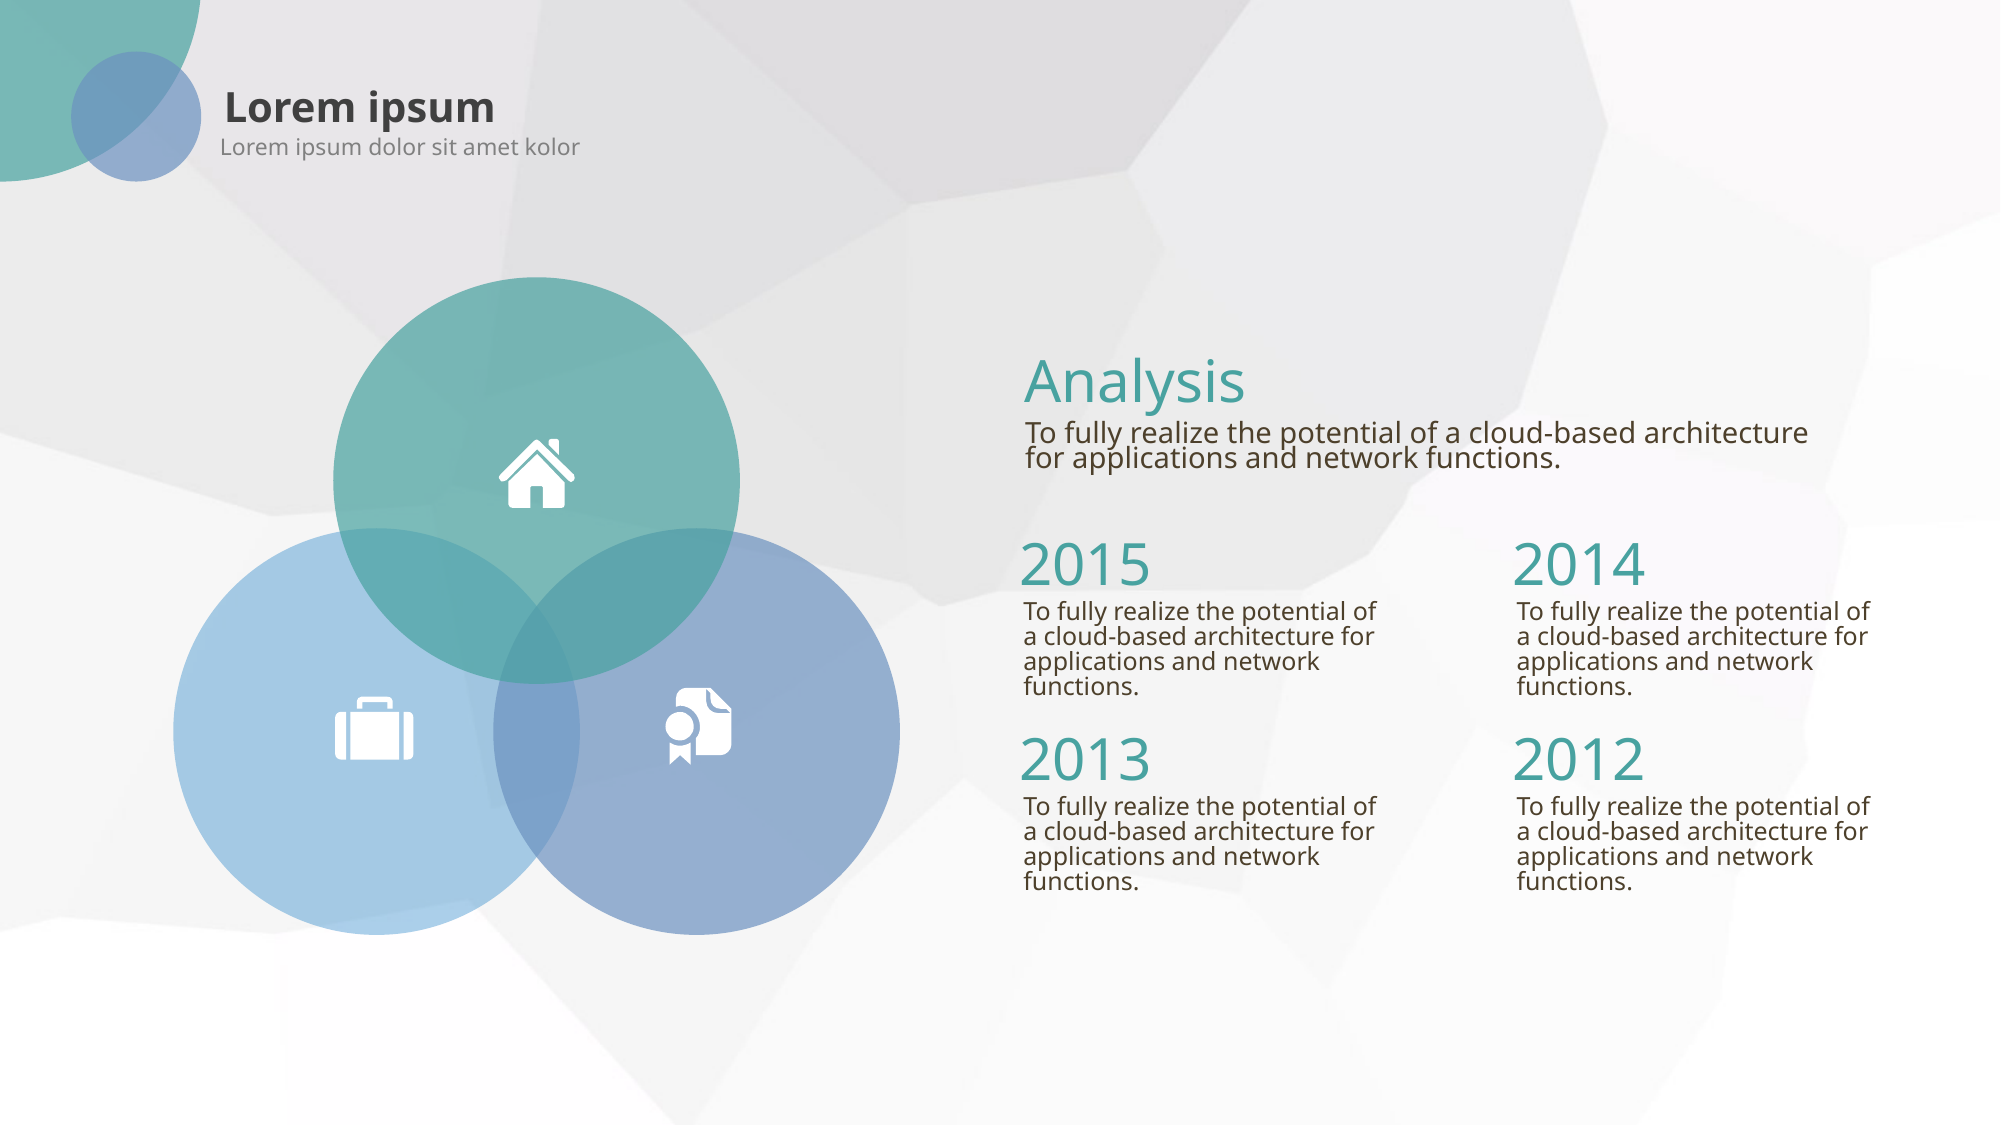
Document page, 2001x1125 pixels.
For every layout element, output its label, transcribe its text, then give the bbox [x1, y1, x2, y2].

text_box To fully realize the potential of a cloud-based architecture for applications and network functions. [1501, 788, 1905, 903]
text_box [332, 276, 741, 685]
text_box To fully realize the potential of a cloud-based architecture for applications and network functions. [1010, 417, 1834, 482]
text_box 2015 [1004, 519, 1168, 605]
picture [0, 0, 2001, 1125]
text_box [498, 439, 575, 508]
text_box [70, 50, 203, 183]
text_box [665, 711, 694, 741]
text_box To fully realize the potential of a cloud-based architecture for applications and network functions. [1501, 593, 1905, 708]
text_box [548, 438, 559, 456]
text_box Analysis [1009, 336, 1262, 422]
text_box [356, 696, 393, 709]
text_box [350, 711, 400, 760]
text_box [335, 711, 347, 760]
text_box [492, 530, 901, 936]
text_box [669, 742, 691, 765]
text_box 2014 [1497, 519, 1661, 605]
text_box 2013 [1004, 714, 1168, 800]
text_box [403, 711, 414, 760]
text_box [0, 0, 202, 183]
text_box To fully realize the potential of a cloud-based architecture for applications and network functions. [1008, 788, 1412, 903]
text_box 2012 [1497, 714, 1661, 800]
text_box [172, 530, 536, 936]
text_box To fully realize the potential of a cloud-based architecture for applications and network functions. [1008, 593, 1412, 708]
text_box [675, 687, 732, 756]
text_box Lorem ipsum dolor sit amet kolor [205, 125, 596, 168]
text_box Lorem ipsum [209, 73, 511, 125]
